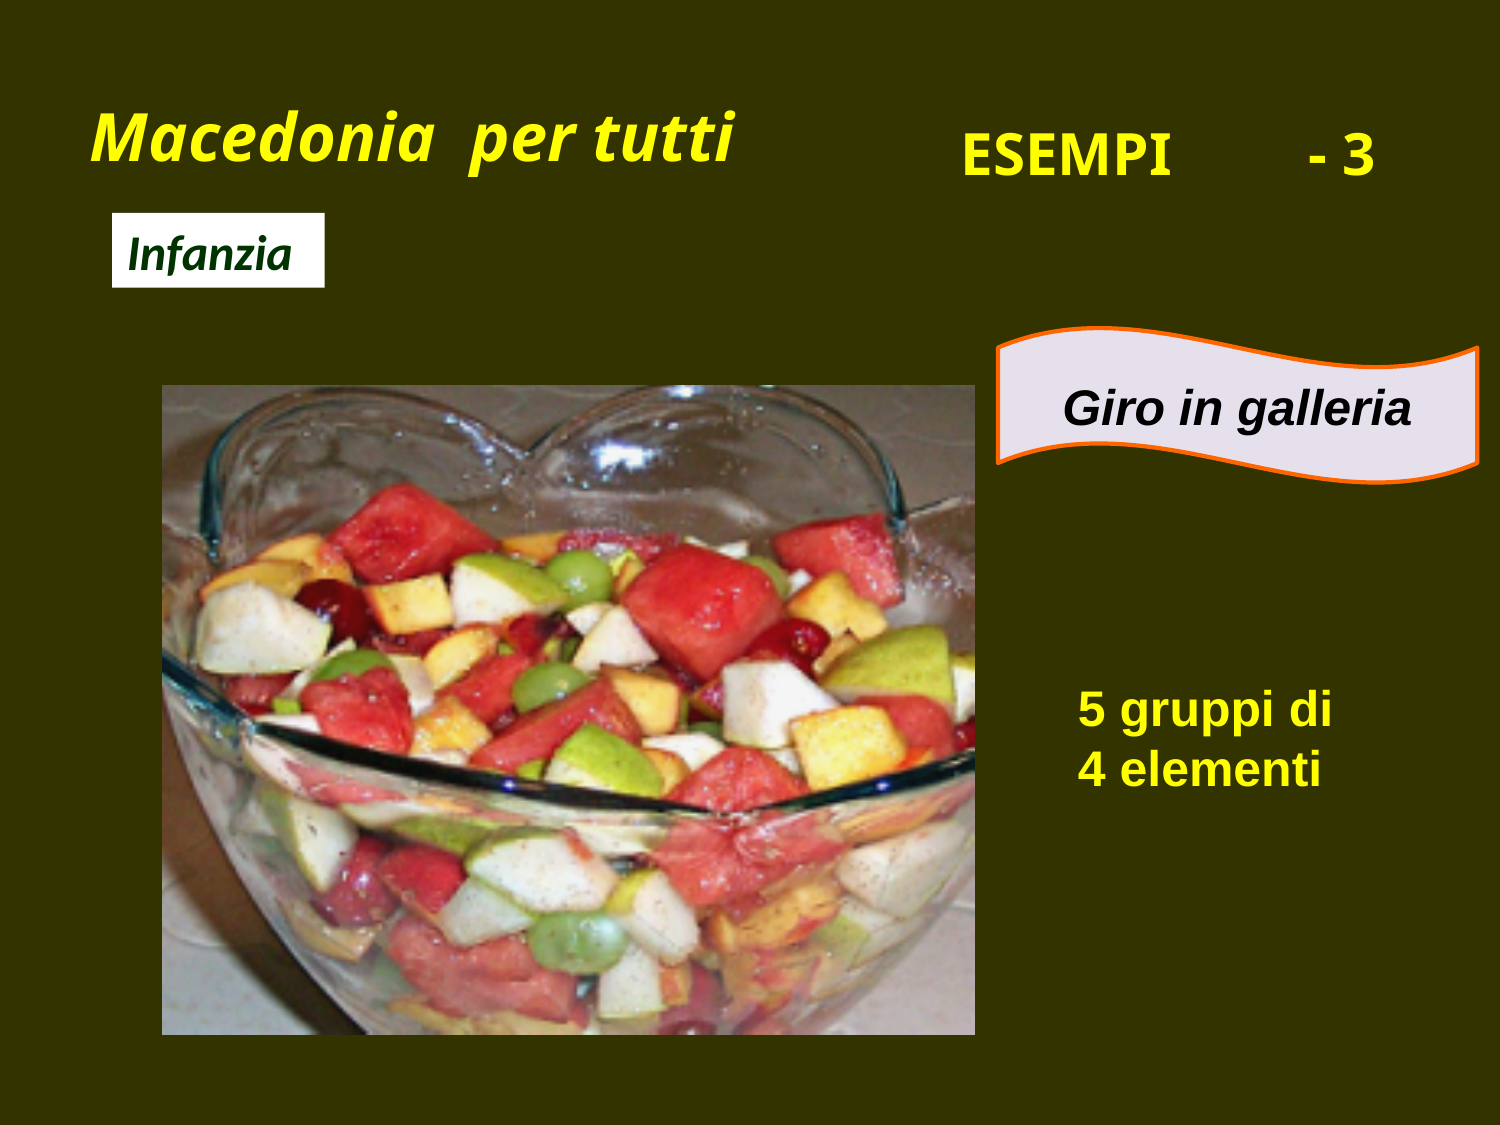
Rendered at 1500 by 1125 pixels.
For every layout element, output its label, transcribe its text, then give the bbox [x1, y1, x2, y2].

title ESEMPI - 3 [147, 66, 1392, 238]
text_box 5 gruppi di 4 elementi [1063, 668, 1377, 804]
text_box Giro in galleria [995, 326, 1480, 485]
text_box Macedonia per tutti [74, 87, 821, 183]
picture [162, 385, 976, 1036]
text_box Infanzia [112, 212, 325, 288]
